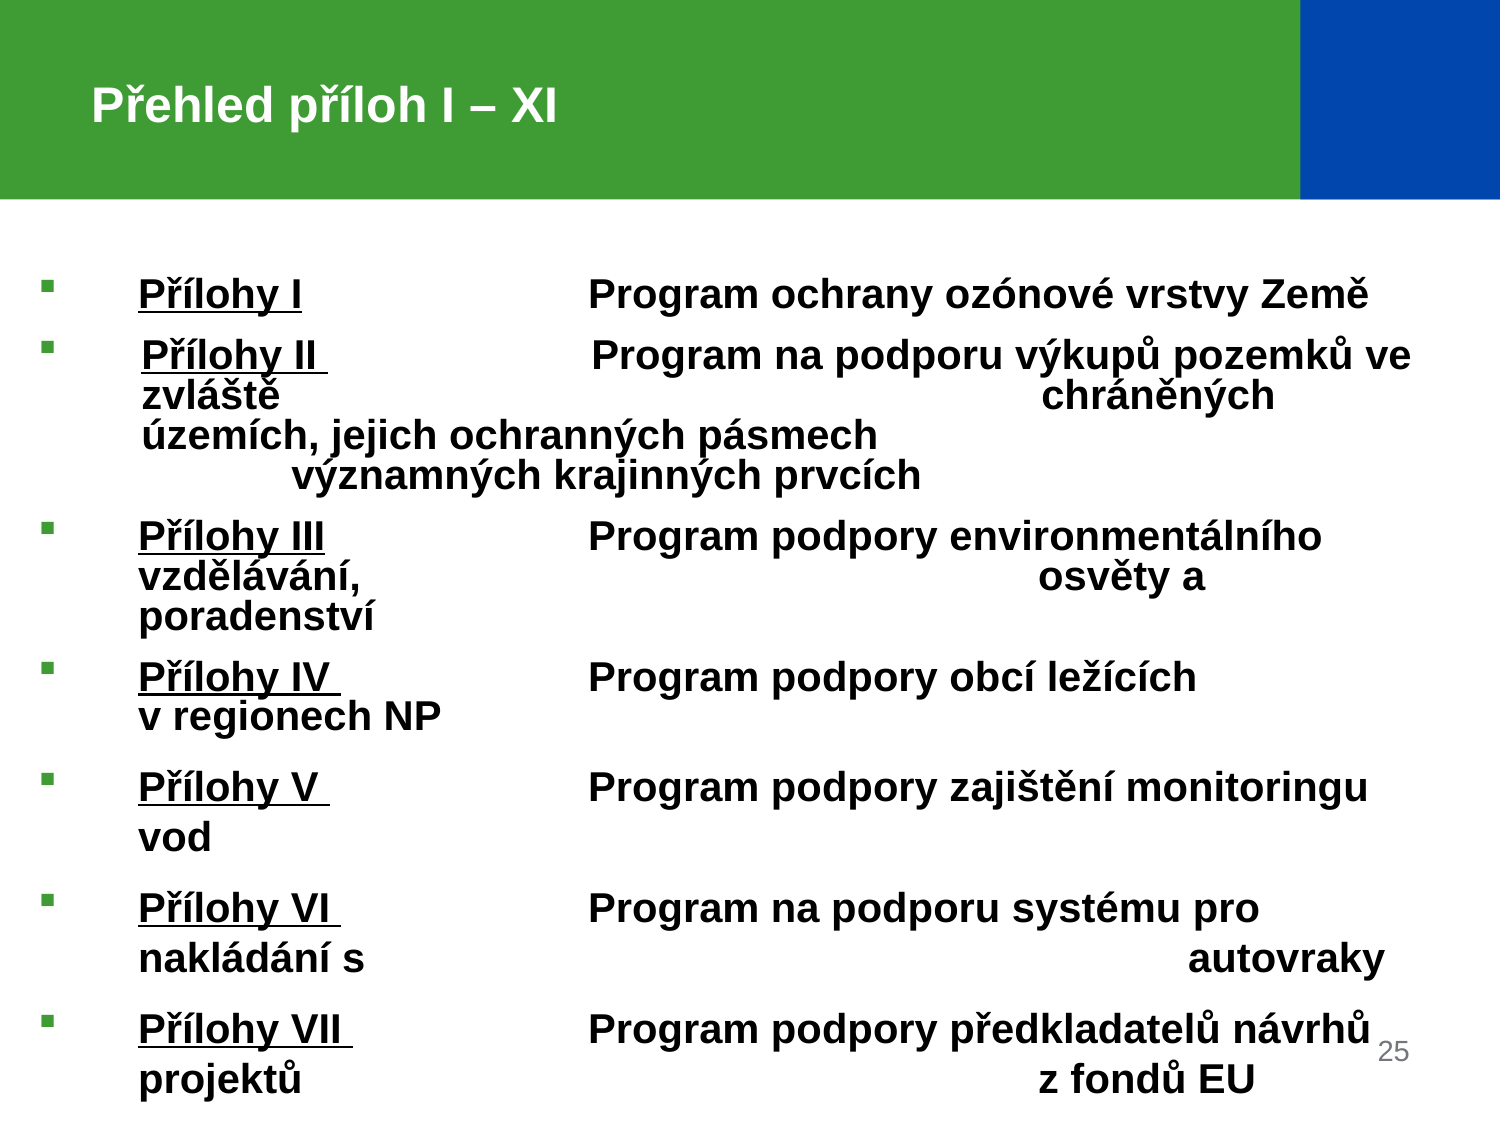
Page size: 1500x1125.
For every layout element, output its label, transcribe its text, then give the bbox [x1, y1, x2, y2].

text_box Přílohy I Program ochrany ozónové vrstvy Země Přílohy II Program na podporu výkupů pozemků ve zvláště chráněných územích, jejich ochranných pásmech významných krajinných prvcích Přílohy III Program podpory environmentálního vzdělávání, osvěty a poradenství Přílohy IV Program podpory obcí ležících v regionech NP Přílohy V Program podpory zajištění monitoringu vod Přílohy VI Program na podporu systému pro nakládání s autovraky Přílohy VII Program podpory předkladatelů návrhů projektů z fondů EU [23, 210, 1430, 860]
title Přehled příloh I – XI [76, 45, 1270, 161]
slide_number 25 [1074, 1024, 1426, 1103]
